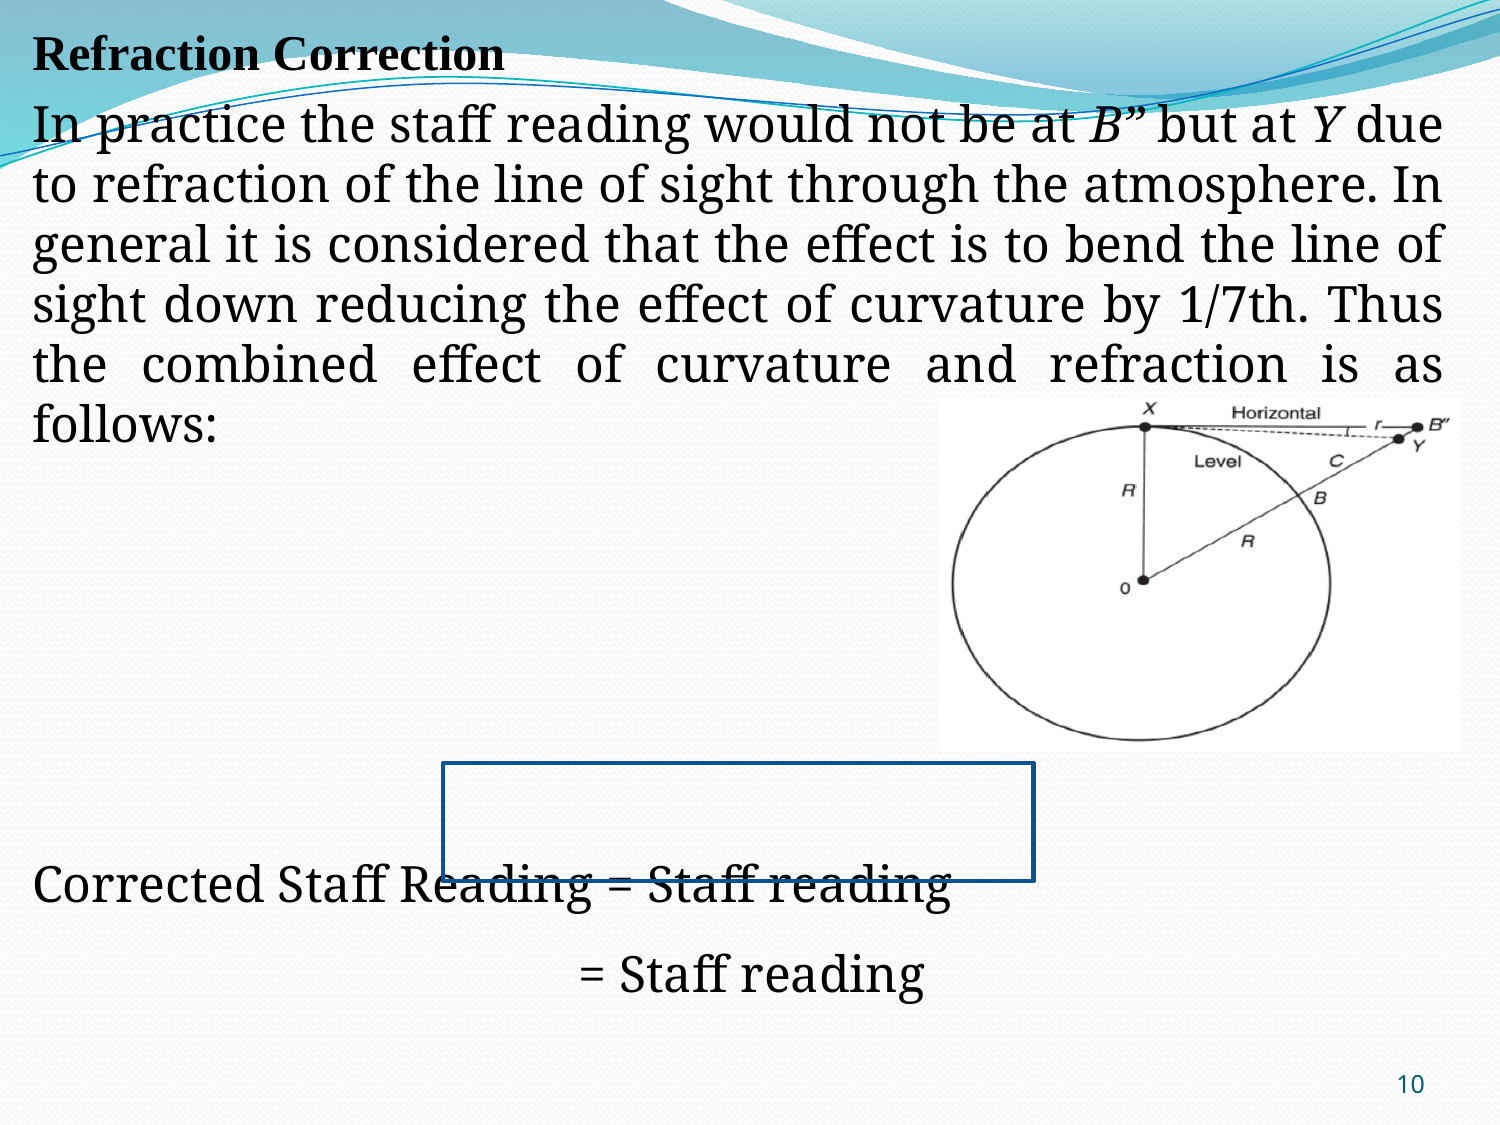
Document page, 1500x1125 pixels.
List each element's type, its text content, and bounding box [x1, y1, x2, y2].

text_box [441, 761, 1036, 883]
picture [938, 396, 1459, 752]
slide_number 10 [1299, 1042, 1425, 1103]
